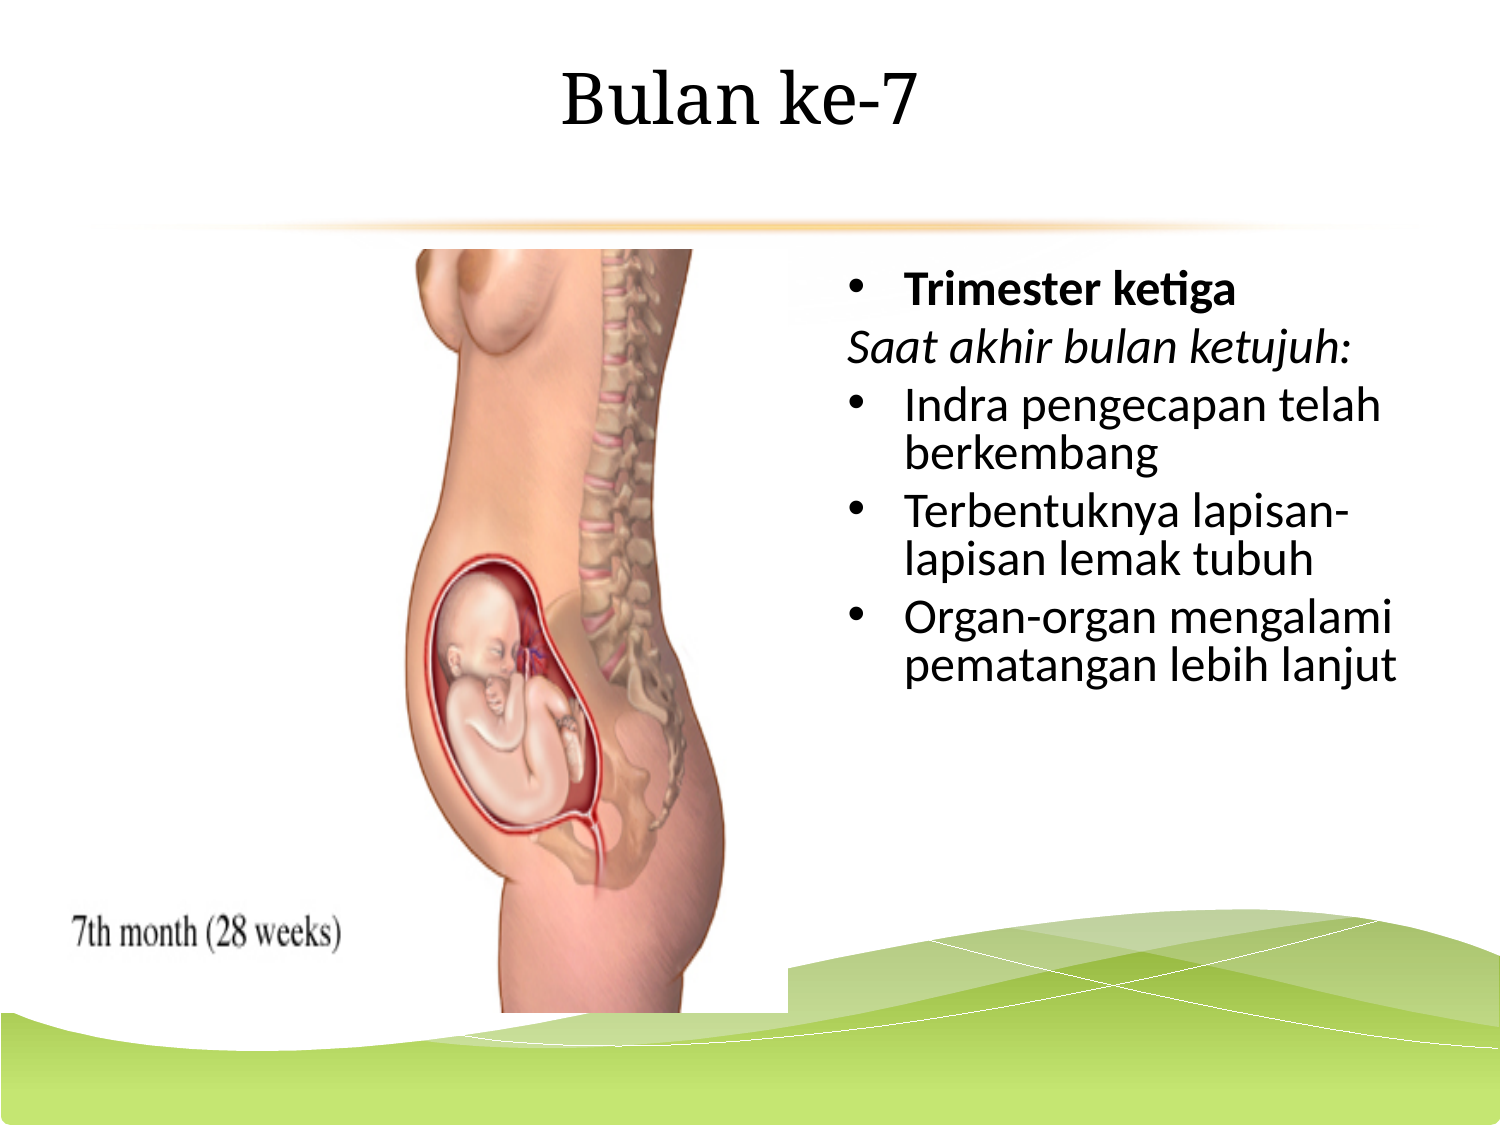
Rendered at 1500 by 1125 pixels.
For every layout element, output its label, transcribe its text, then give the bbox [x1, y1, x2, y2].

picture [0, 87, 1500, 1125]
list Trimester ketiga Saat akhir bulan ketujuh: Indra pengecapan telah berkembang Terbentuknya lapisan-lapisan lemak tubuh Organ-organ mengalami pematangan lebih lanjut [832, 260, 1496, 1003]
title Bulan ke-7 [75, 45, 1425, 233]
